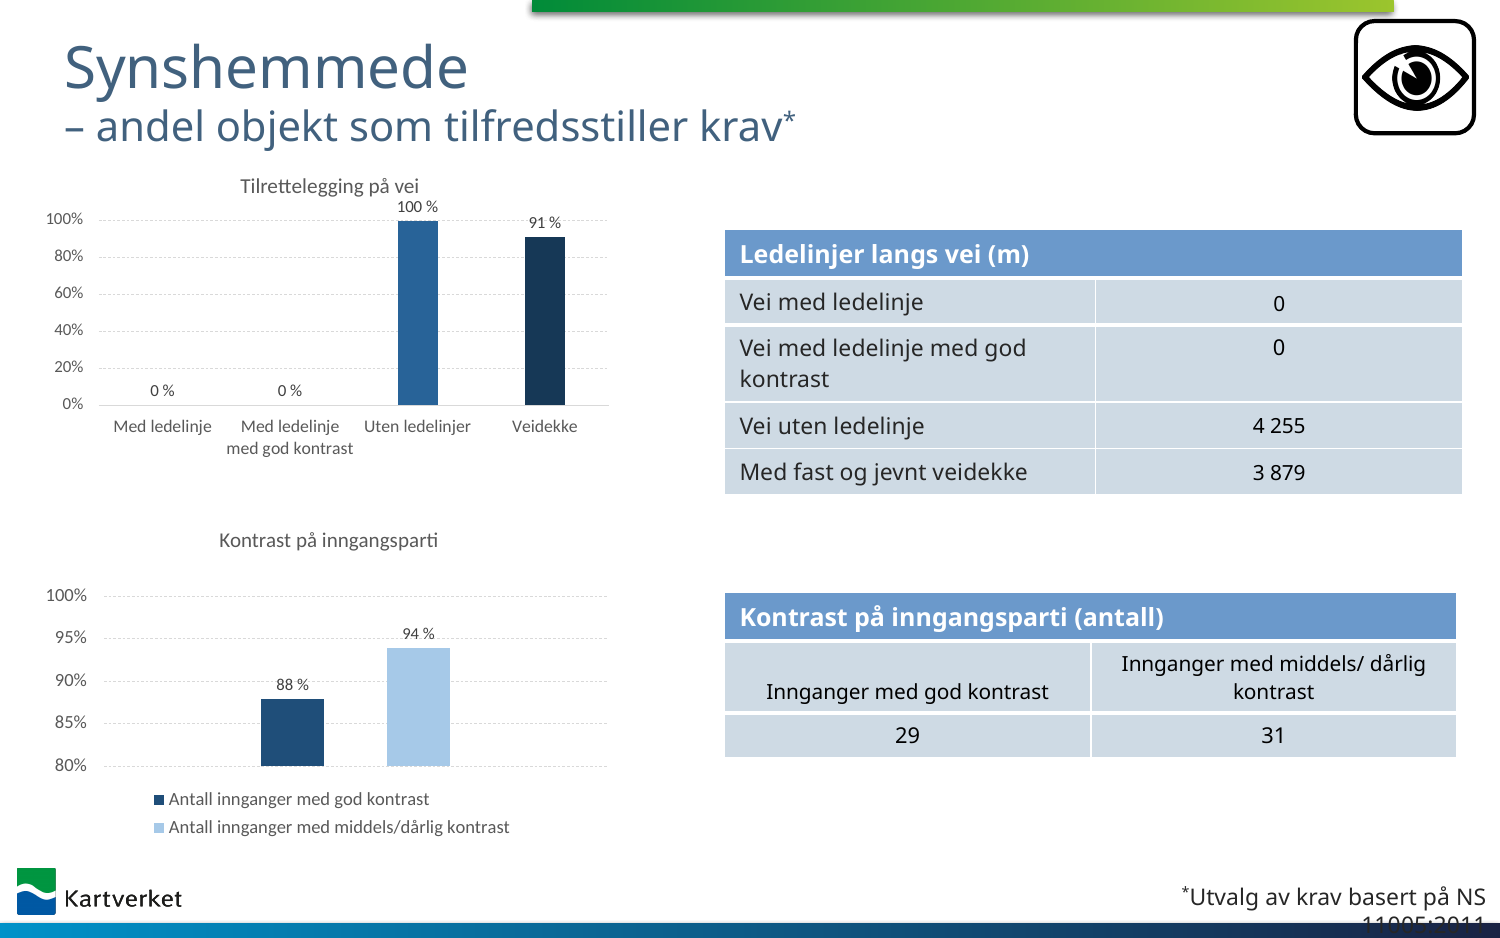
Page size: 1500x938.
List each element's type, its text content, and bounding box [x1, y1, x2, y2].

picture [41, 520, 617, 846]
table_cell 3 879 [1096, 449, 1462, 494]
table_cell Innganger med middels/ dårlig kontrast [1092, 643, 1456, 711]
picture [41, 166, 619, 492]
table_header Ledelinjer langs vei (m) [725, 230, 1462, 276]
table_cell 0 [1096, 280, 1462, 323]
text_box Synshemmede – andel objekt som tilfredsstiller krav* [49, 24, 1431, 158]
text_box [1355, 20, 1475, 134]
table_cell Med fast og jevnt veidekke [725, 449, 1095, 494]
table_cell Innganger med god kontrast [725, 643, 1090, 711]
text_box *Utvalg av krav basert på NS 11005:2011 [1068, 873, 1500, 938]
table_cell Vei uten ledelinje [725, 403, 1095, 448]
table_header Kontrast på inngangsparti (antall) [725, 593, 1456, 639]
table_cell 4 255 [1096, 403, 1462, 448]
table_cell Vei med ledelinje med god kontrast [725, 327, 1095, 401]
table_cell 31 [1092, 715, 1456, 757]
table_cell Vei med ledelinje [725, 280, 1095, 323]
table_cell 29 [725, 715, 1090, 757]
table_cell 0 [1096, 327, 1462, 401]
